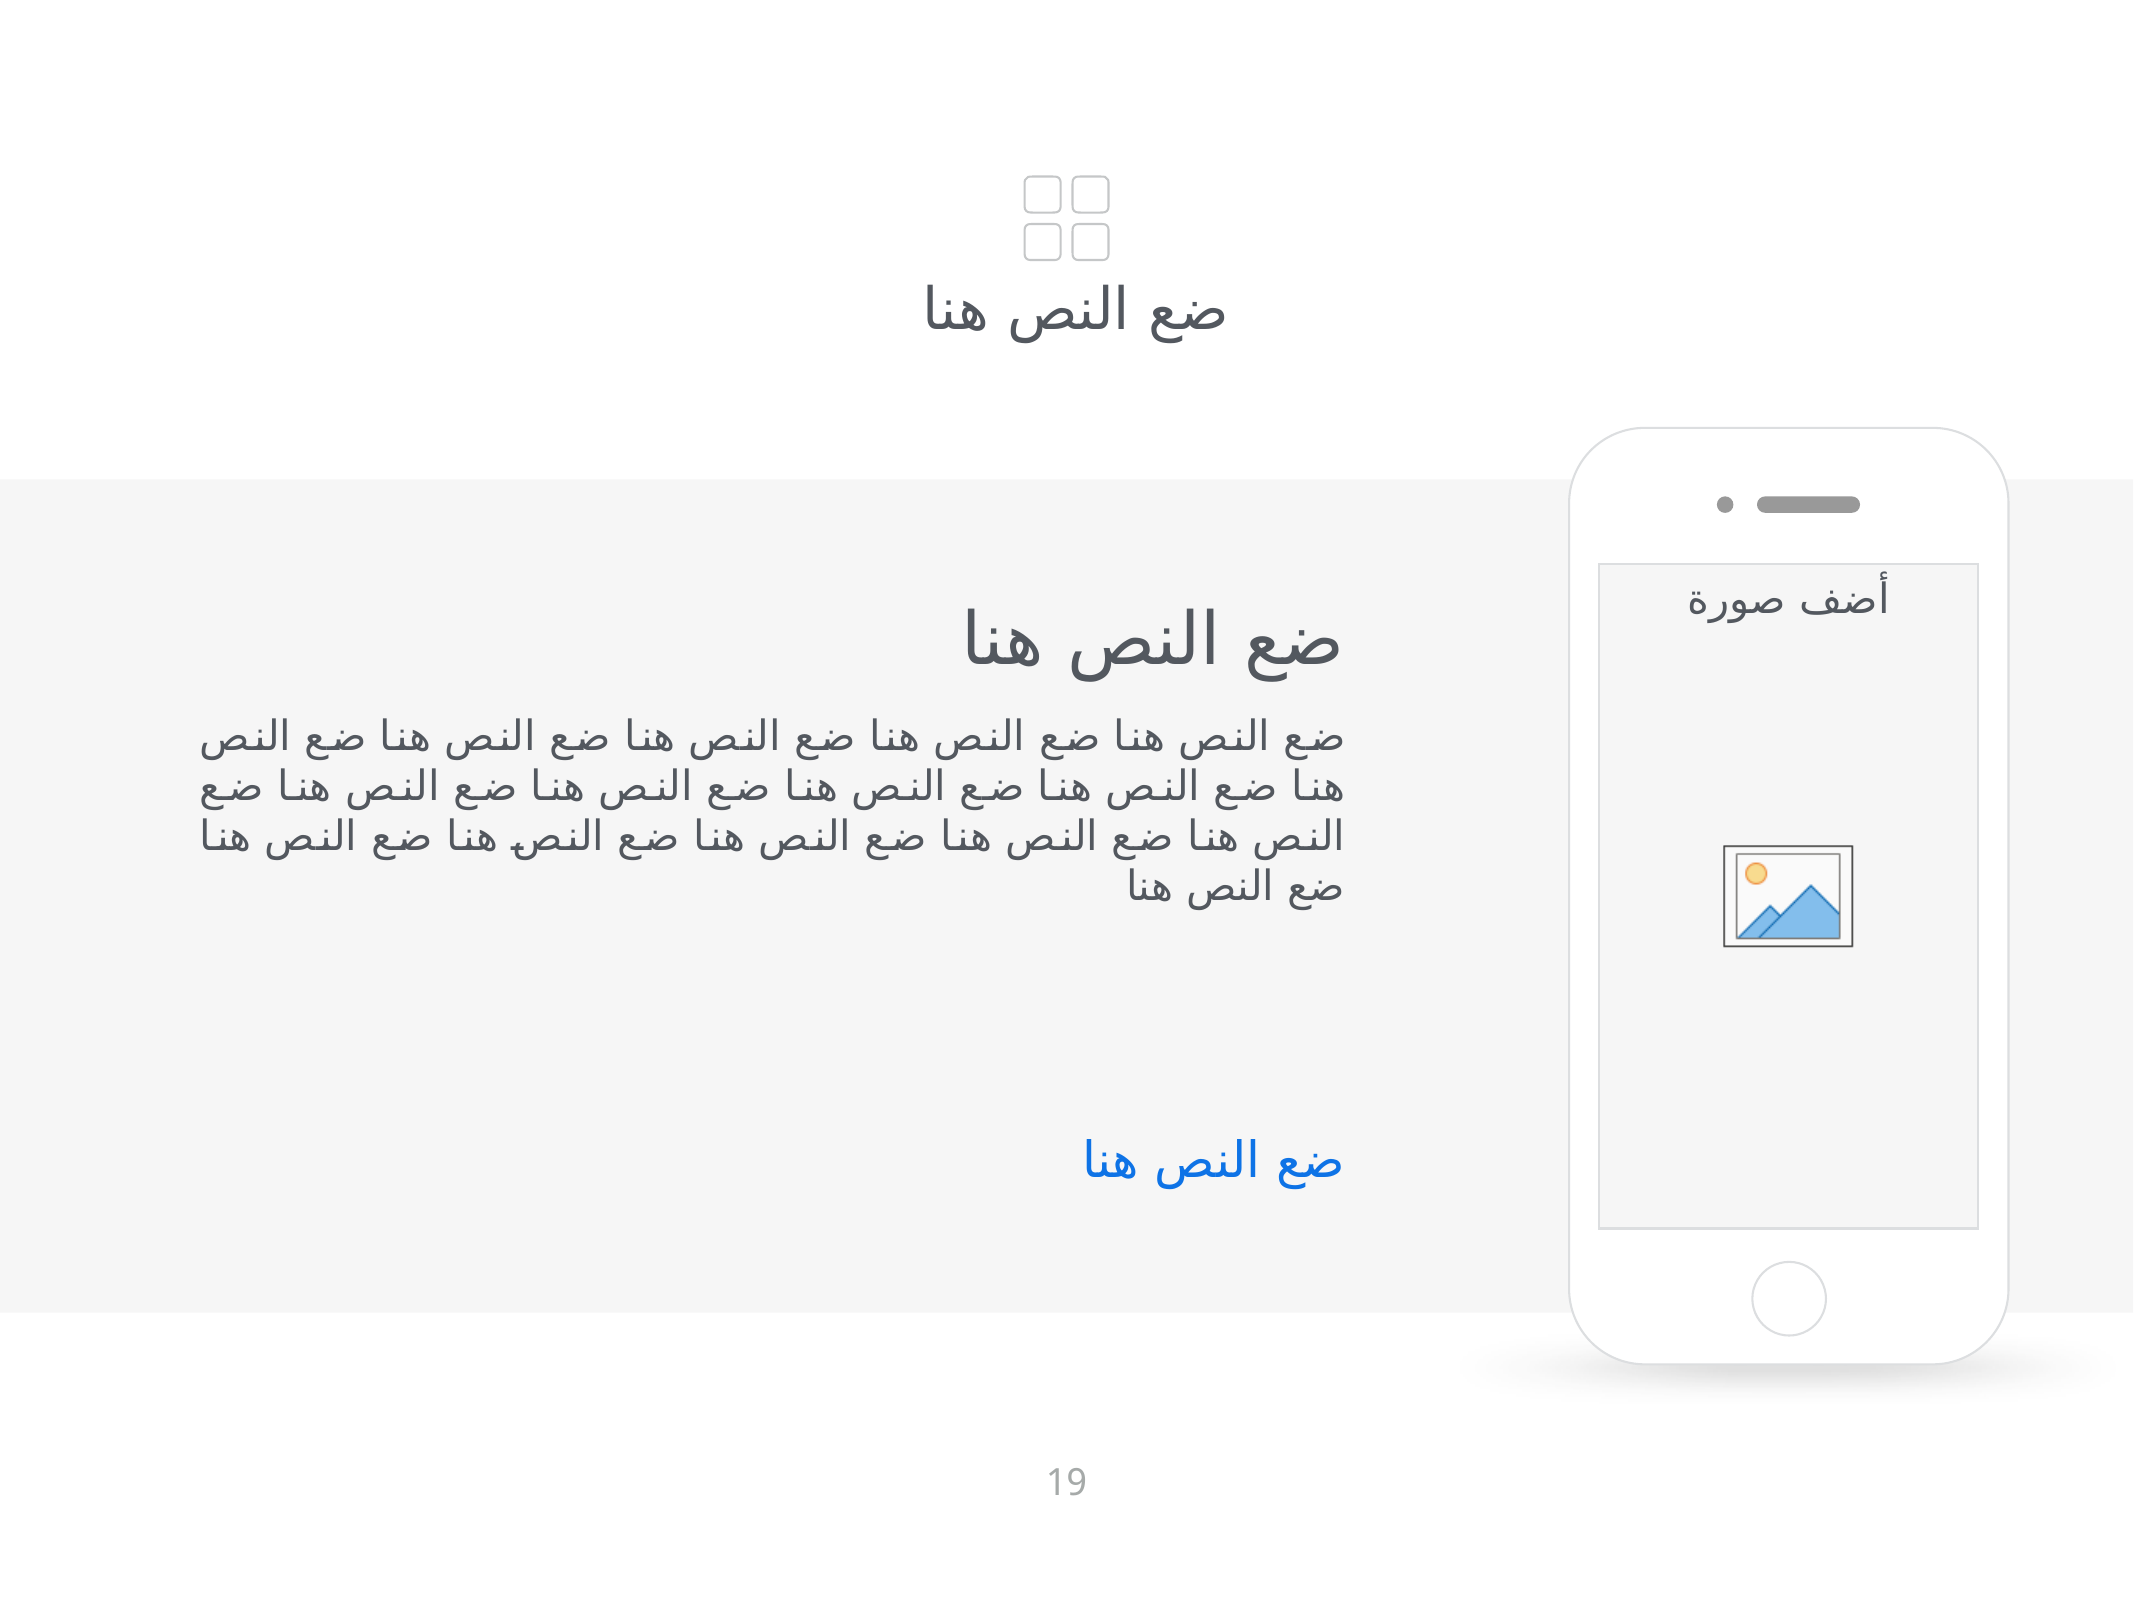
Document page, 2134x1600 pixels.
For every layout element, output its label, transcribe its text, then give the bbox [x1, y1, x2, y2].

picture [1598, 564, 1979, 1229]
list ضع النص هنا [752, 277, 1381, 335]
title ضع النص هنا [199, 583, 1346, 679]
picture [1445, 1326, 2132, 1411]
list ضع النص هنا ضع النص هنا ضع النص هنا ضع النص هنا ضع النص هنا ضع النص هنا ضع النص هنا ضع النص هنا ضع النص هنا ضع النص هنا ضع النص هنا ضع النص هنا ضع النص هنا ضع النص هنا ضع النص هنا [199, 708, 1346, 1044]
list ضع النص هنا [199, 1125, 1346, 1190]
slide_number 19 [1042, 1457, 1091, 1504]
